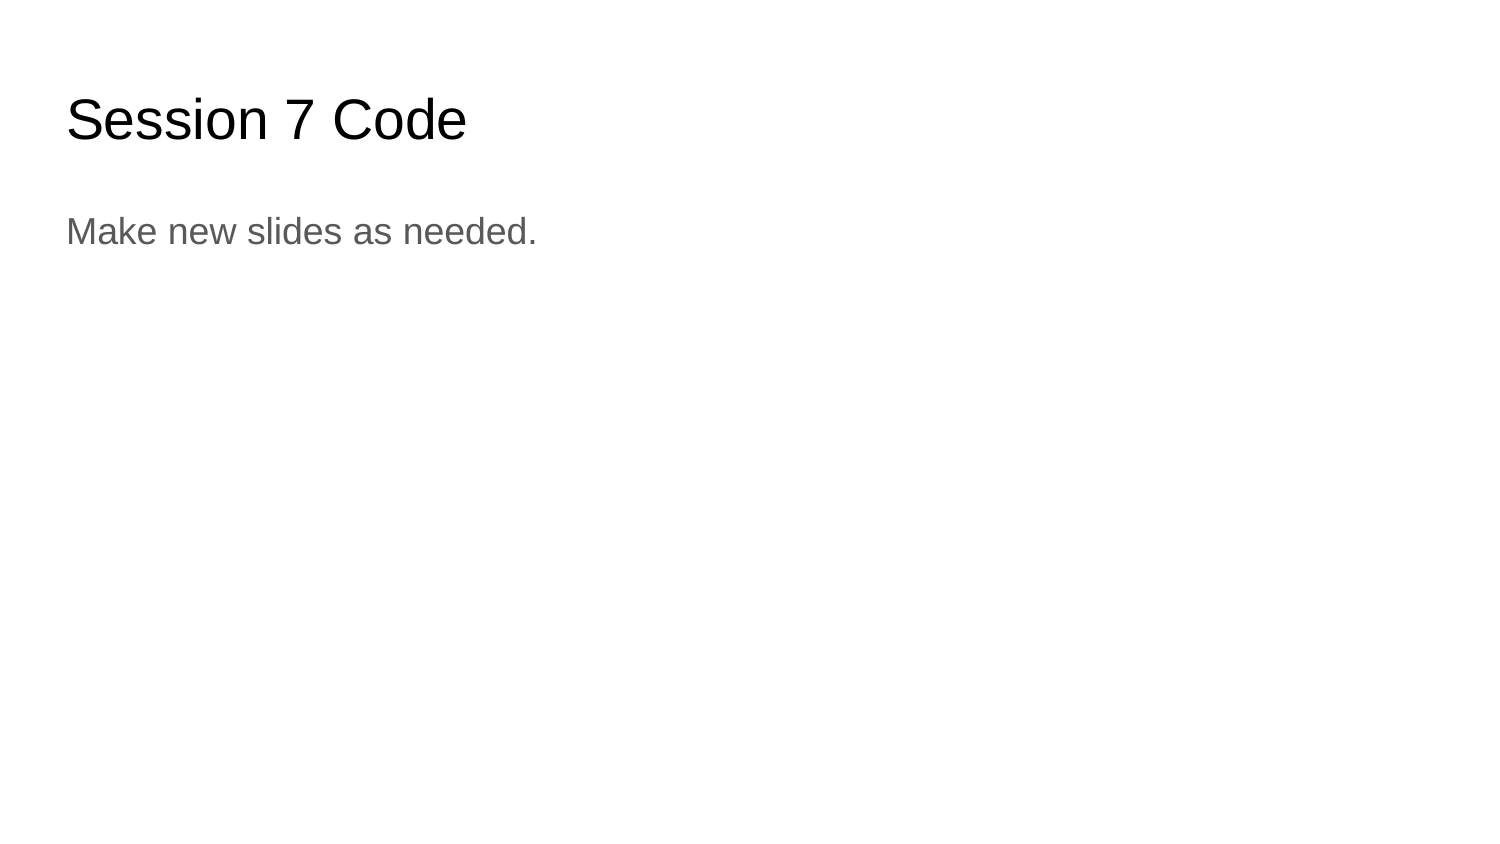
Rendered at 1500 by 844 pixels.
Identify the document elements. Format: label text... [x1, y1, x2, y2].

title Session 7 Code [51, 72, 1449, 167]
list Make new slides as needed. [51, 189, 1449, 750]
